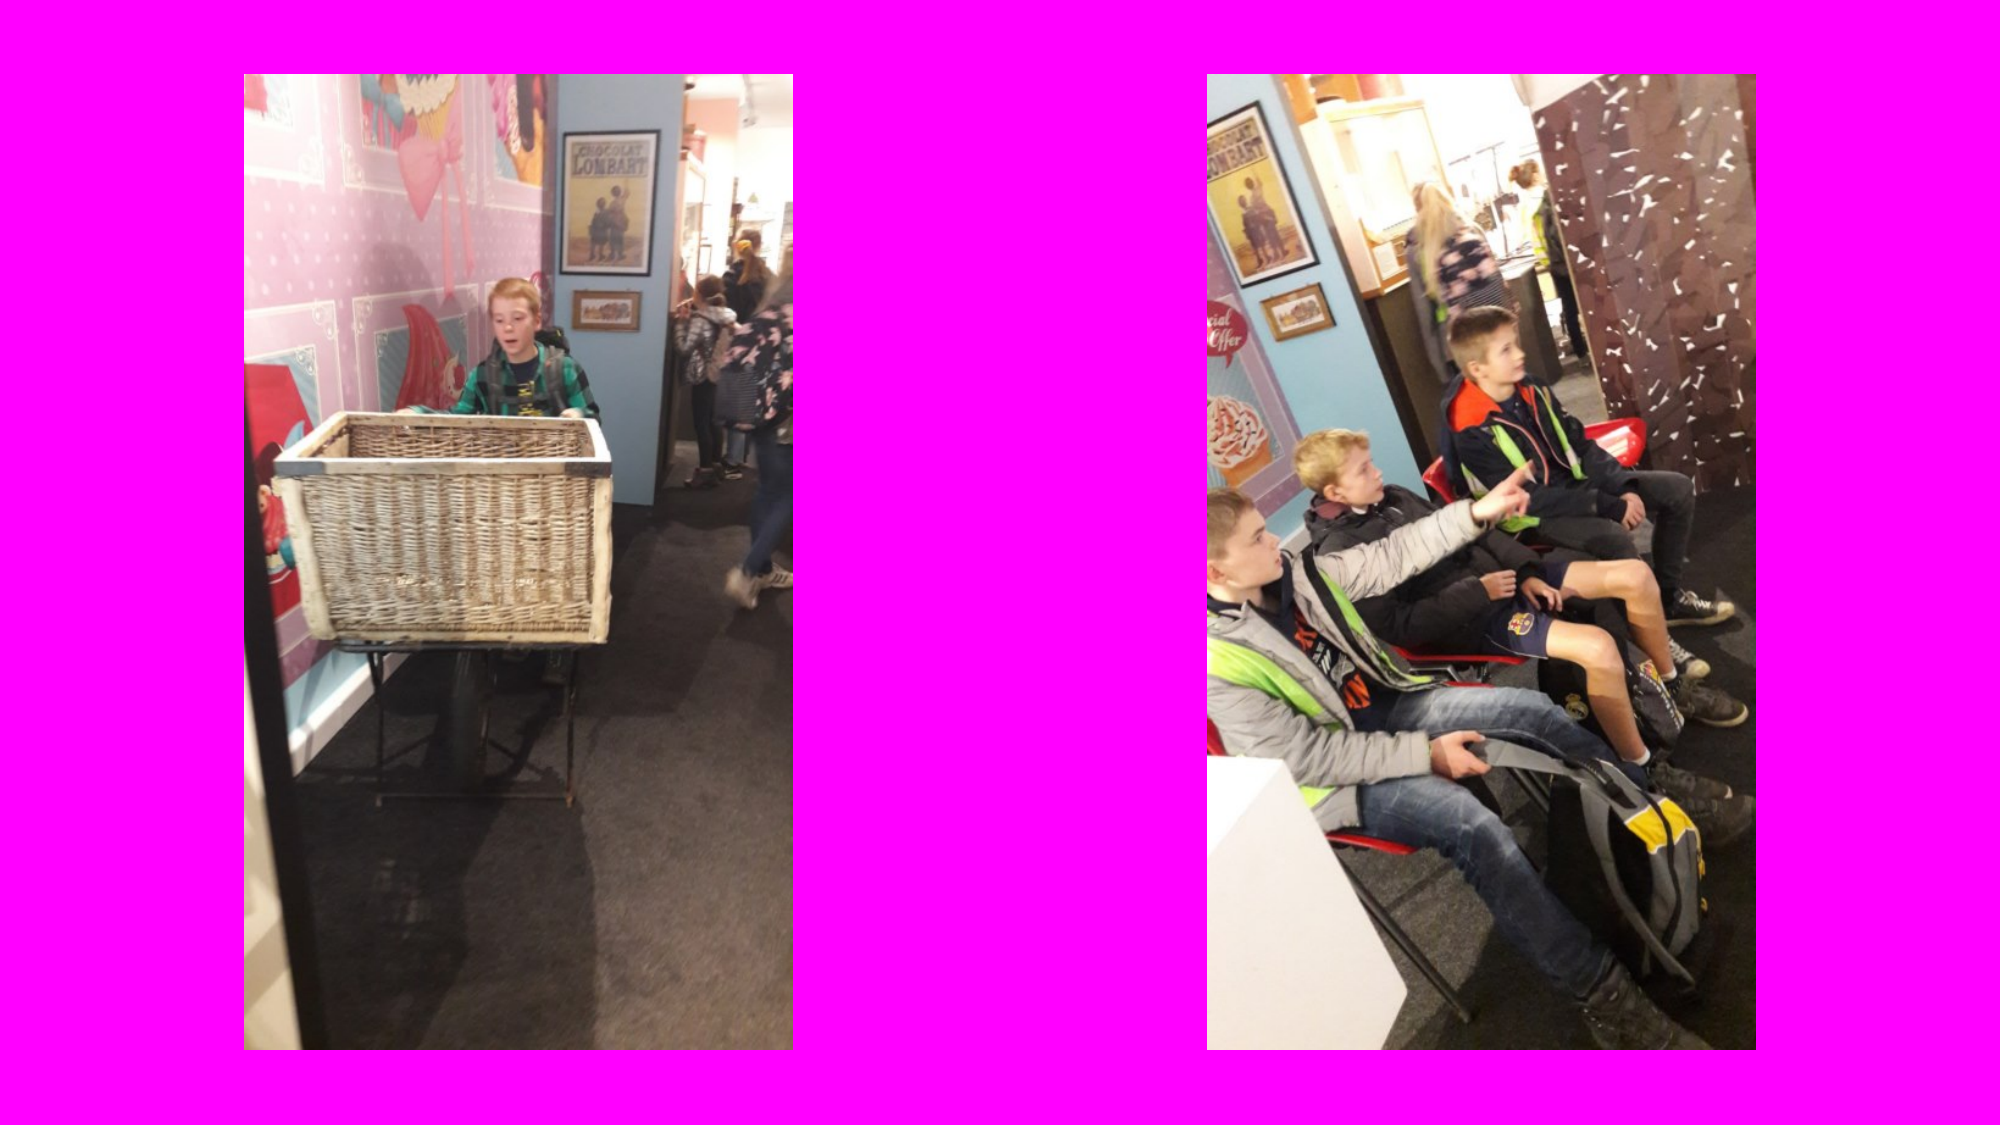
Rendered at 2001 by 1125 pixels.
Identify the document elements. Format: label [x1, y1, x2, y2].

picture [244, 74, 793, 1050]
picture [1206, 74, 1756, 1050]
